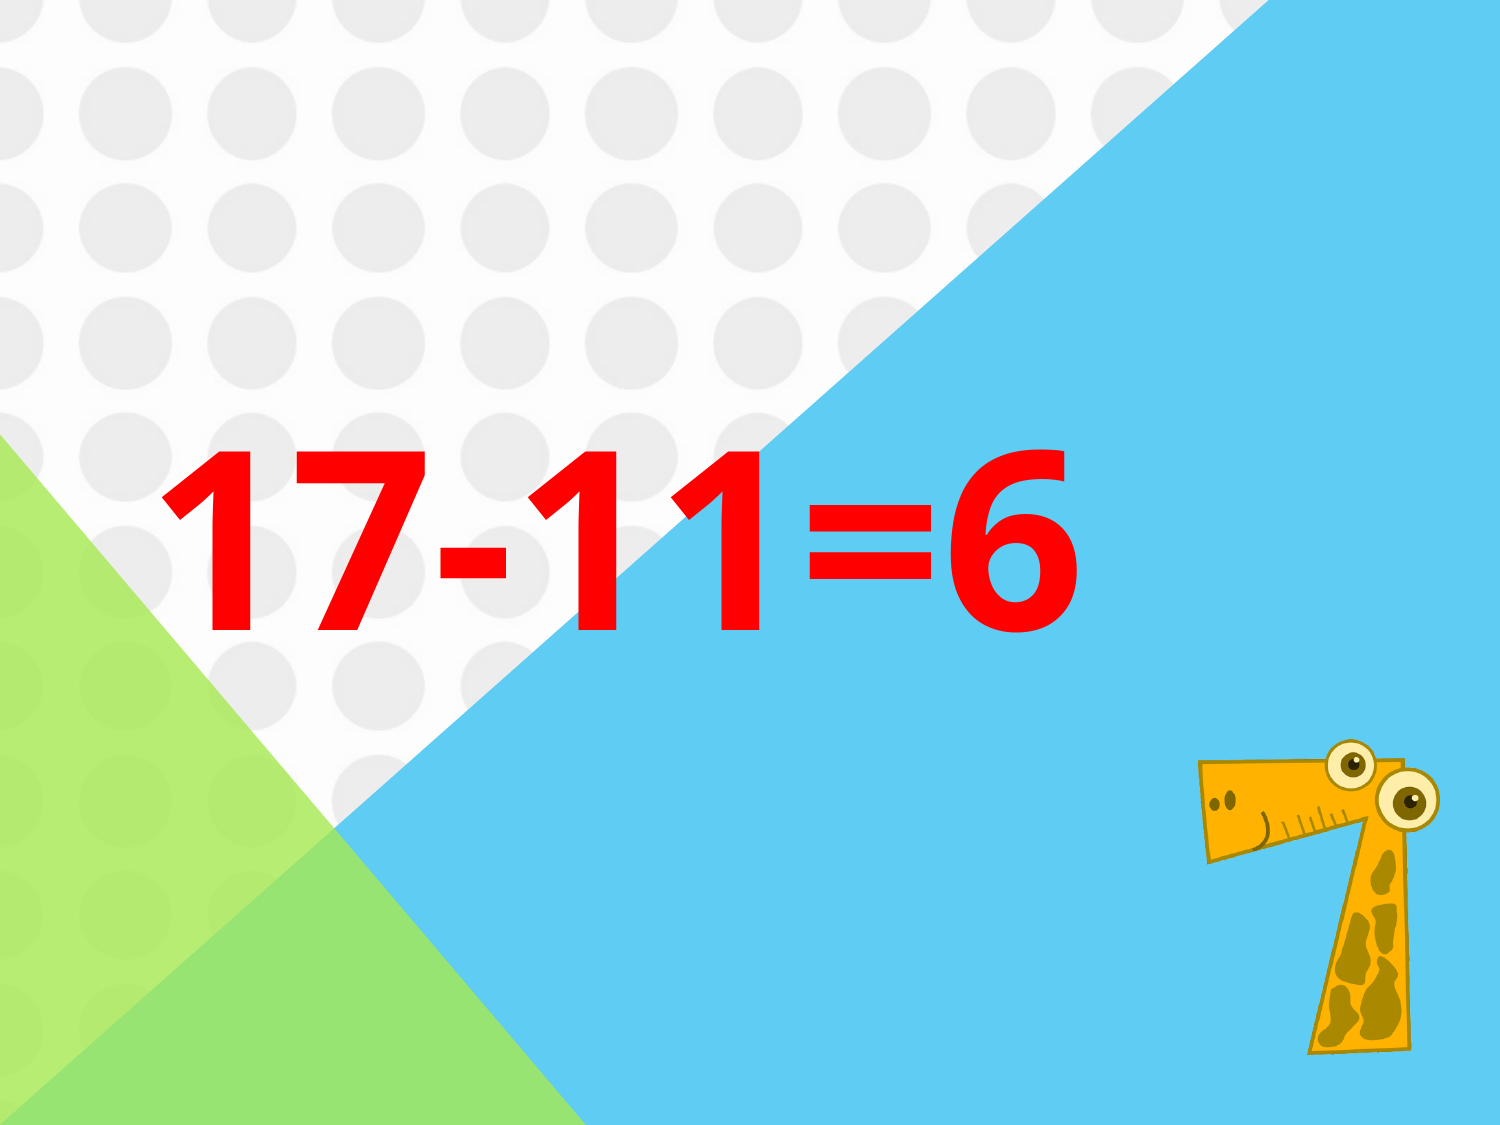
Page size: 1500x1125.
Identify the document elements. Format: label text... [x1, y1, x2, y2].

text_box 17-11=6 [132, 373, 1101, 689]
picture [1198, 739, 1440, 1055]
